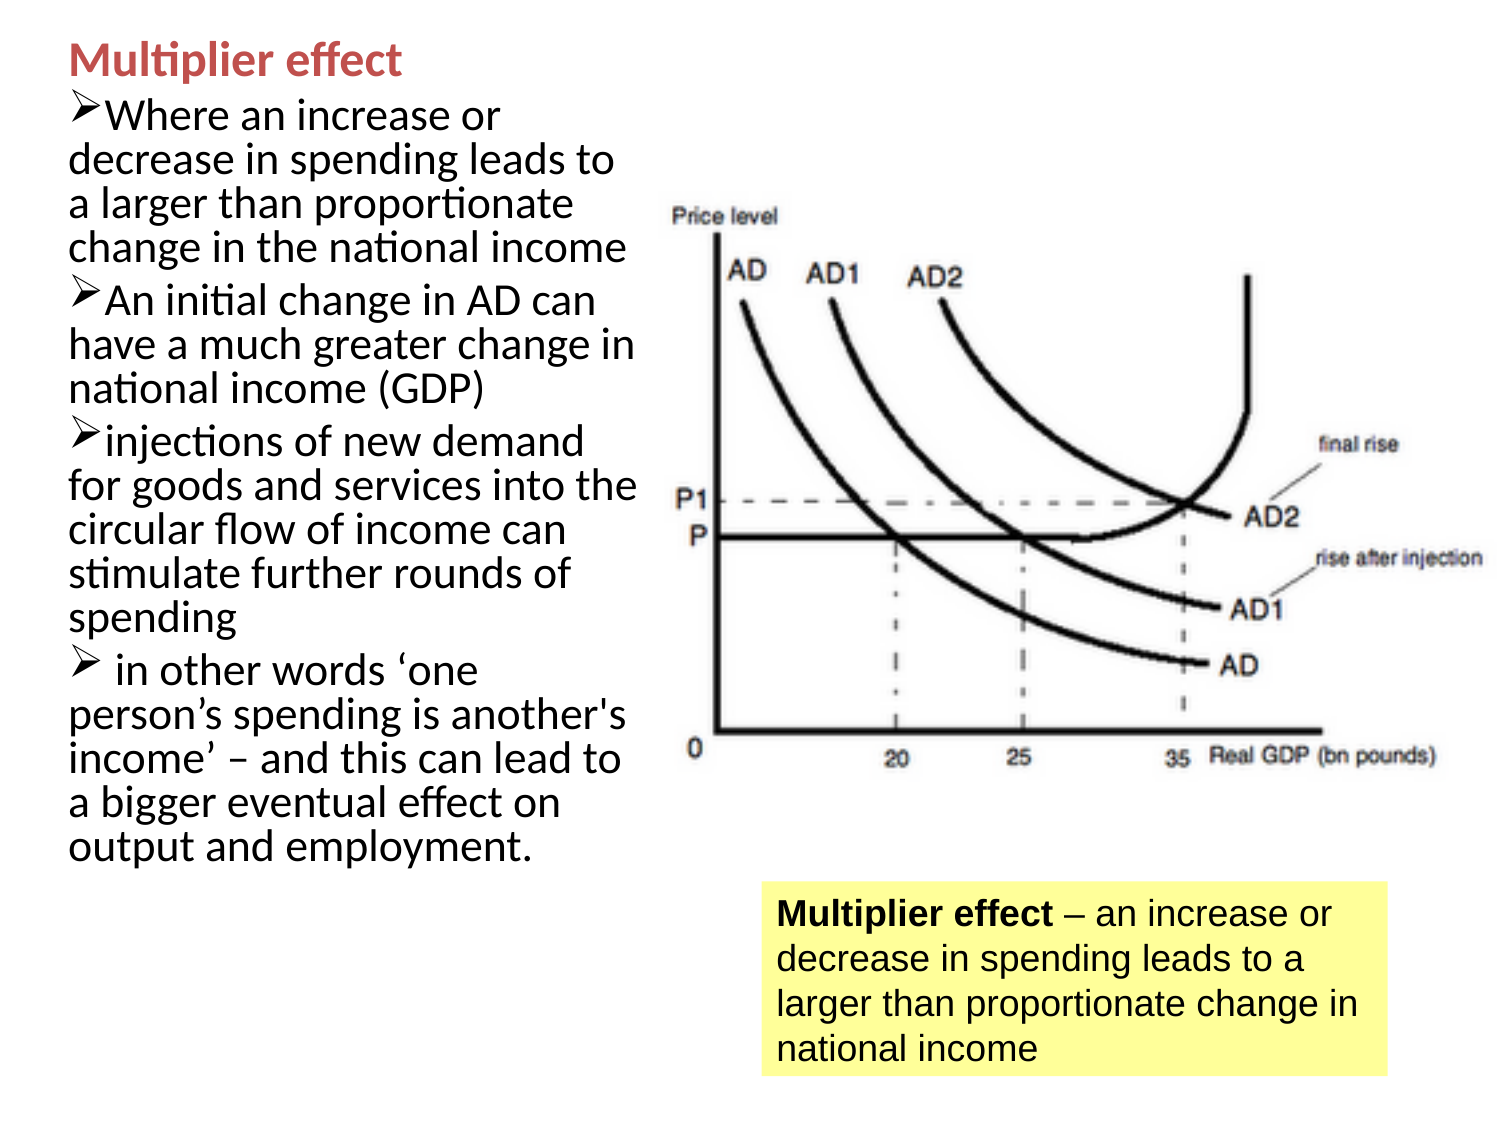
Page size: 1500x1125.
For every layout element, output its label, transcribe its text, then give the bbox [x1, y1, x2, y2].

picture [655, 188, 1500, 791]
subtitle Multiplier effect Where an increase or decrease in spending leads to a larger than proportionate change in the national income An initial change in AD can have a much greater change in national income (GDP) injections of new demand for goods and services into the circular flow of income can stimulate further rounds of spending in other words ‘one person’s spending is another's income’ – and this can lead to a bigger eventual effect on output and employment. [53, 31, 656, 1047]
text_box Multiplier effect – an increase or decrease in spending leads to a larger than proportionate change in national income [761, 881, 1388, 1077]
